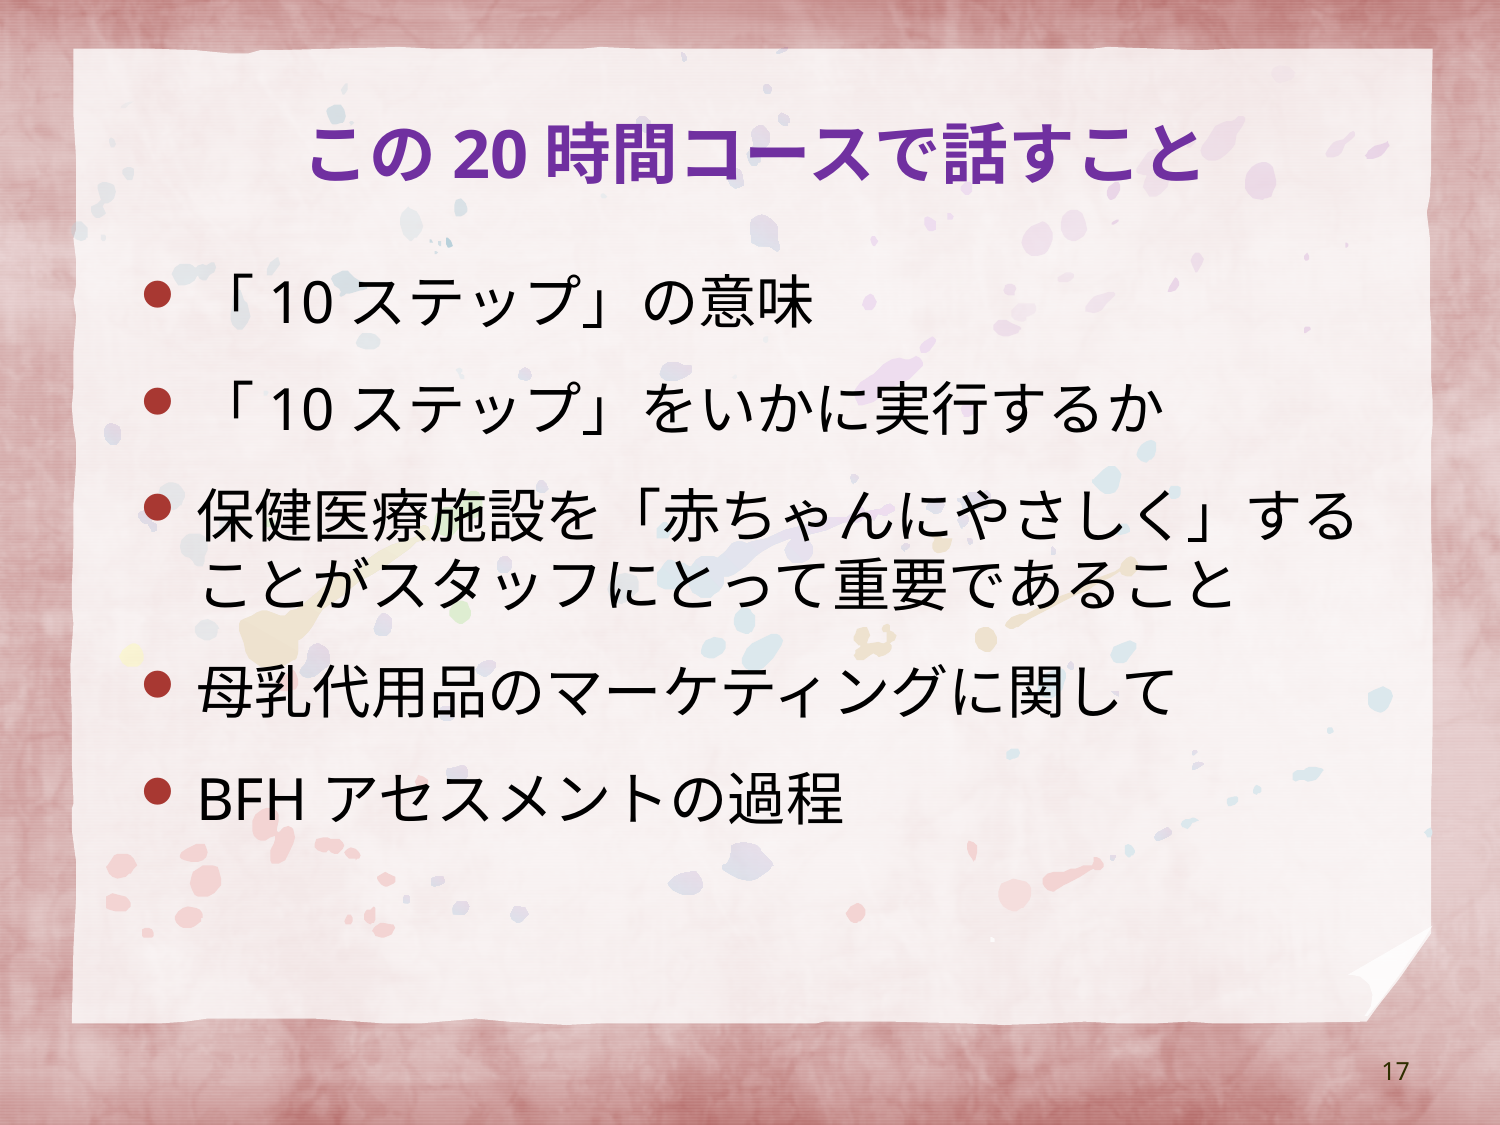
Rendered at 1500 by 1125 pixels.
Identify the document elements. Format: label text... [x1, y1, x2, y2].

list 「10ステップ」の意味 「10ステップ」をいかに実行するか 保健医療施設を「赤ちゃんにやさしく」することがスタッフにとって重要であること 母乳代用品のマーケティングに関して BFHアセスメントの過程 [124, 257, 1424, 954]
title この20時間コースで話すこと [88, 93, 1424, 212]
slide_number 17 [1074, 1042, 1425, 1103]
